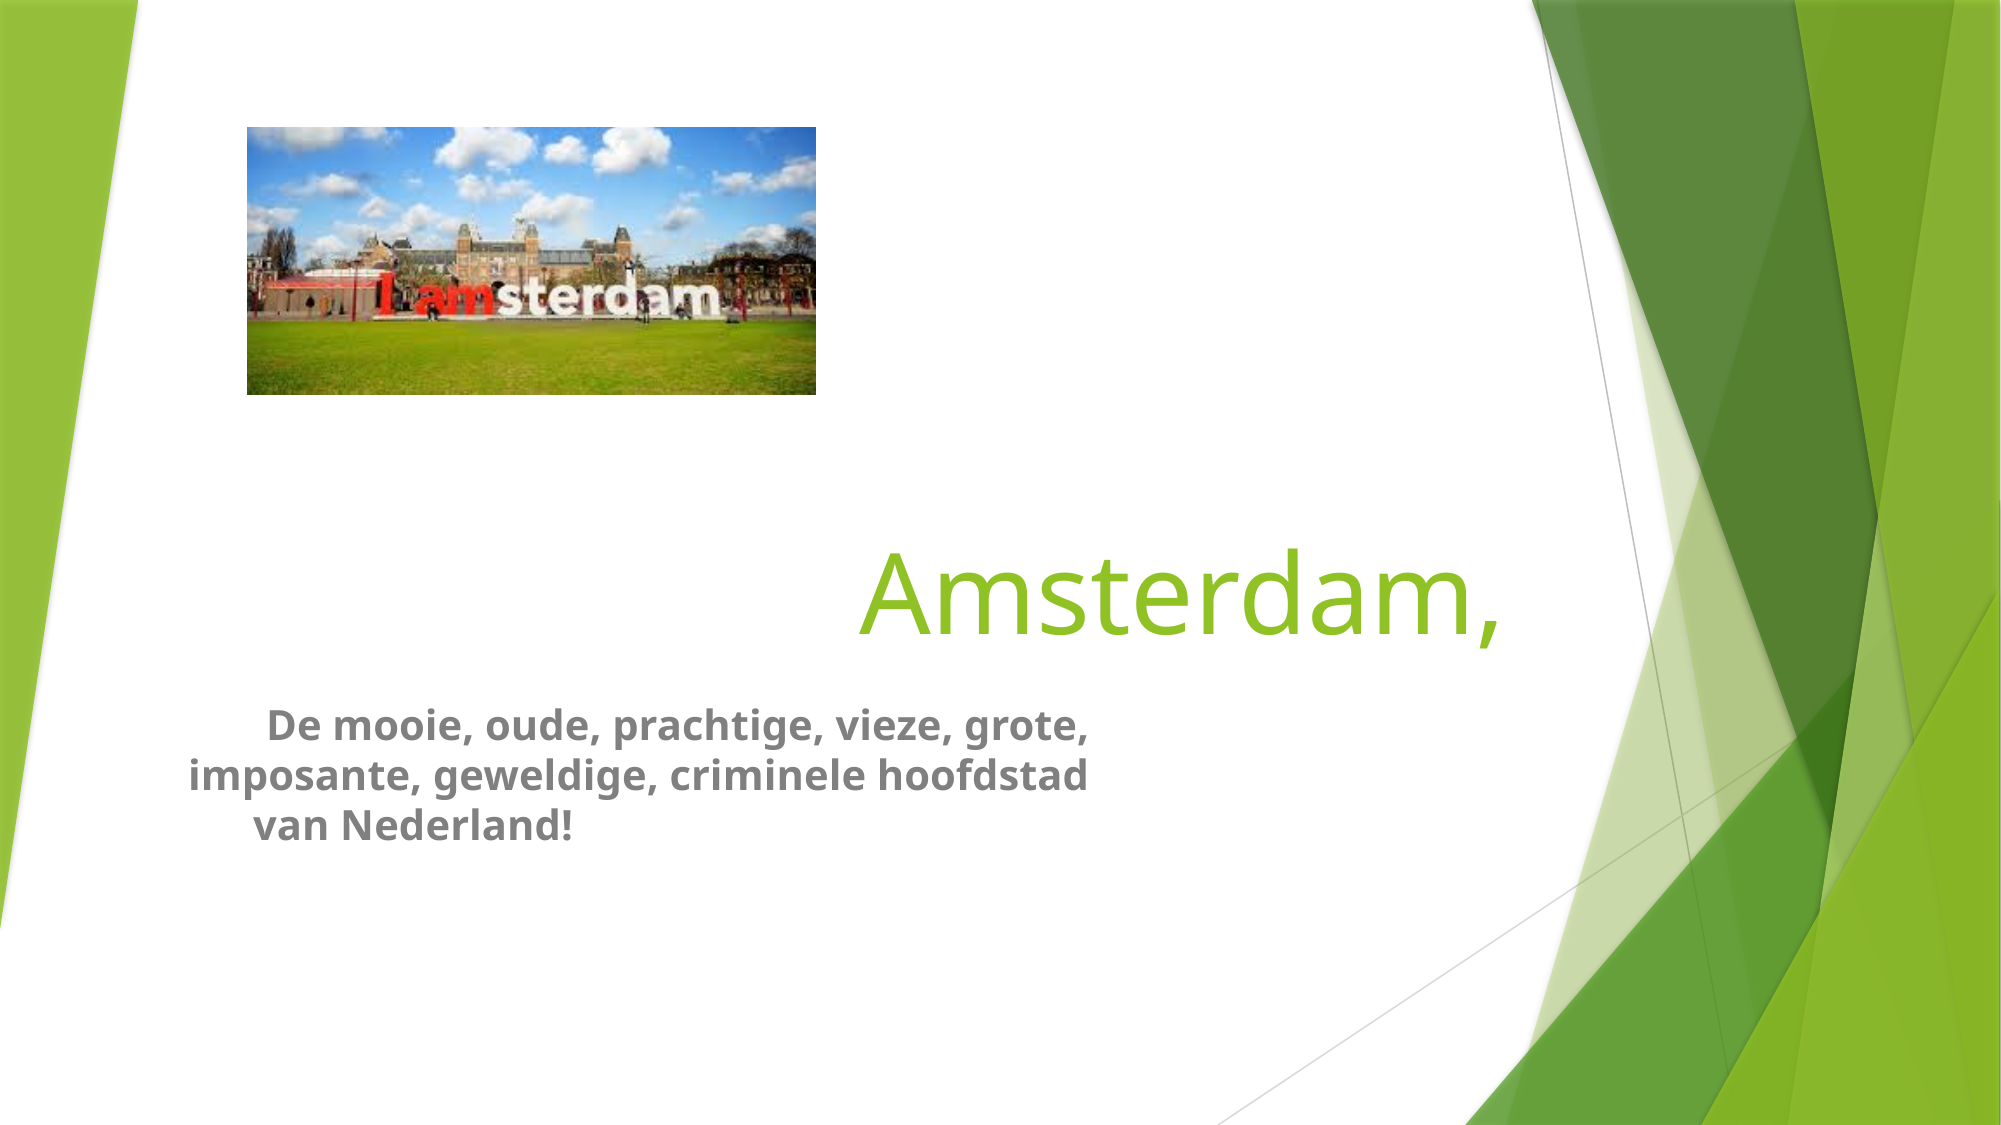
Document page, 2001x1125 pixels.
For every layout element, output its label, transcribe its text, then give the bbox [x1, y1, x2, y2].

title Amsterdam, [247, 394, 1522, 665]
subtitle De mooie, oude, prachtige, vieze, grote, imposante, geweldige, criminele hoofdstad van Nederland! [152, 690, 1105, 860]
picture [246, 126, 817, 395]
